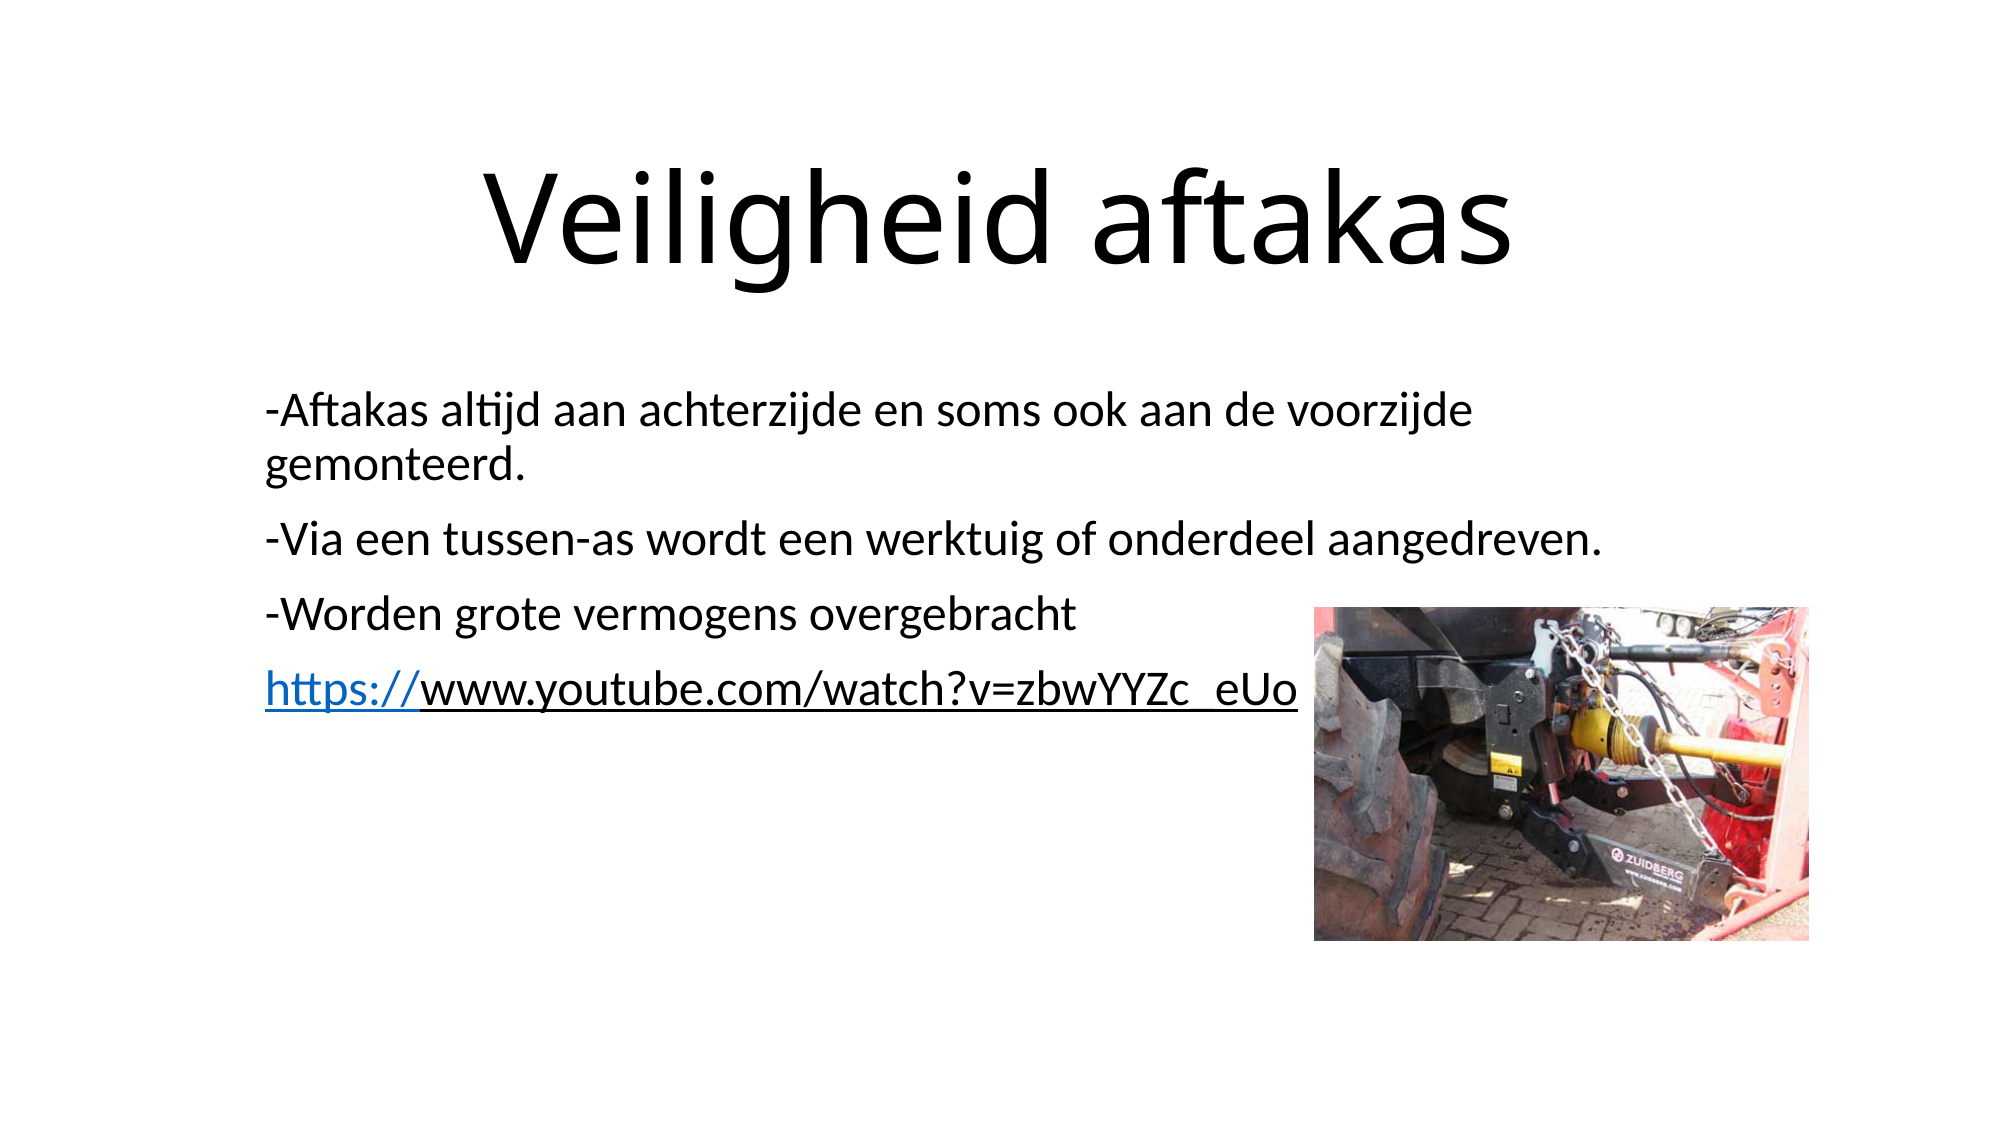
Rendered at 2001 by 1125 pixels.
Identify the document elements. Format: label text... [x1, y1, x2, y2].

picture [1314, 607, 1809, 941]
title Veiligheid aftakas [249, 80, 1750, 298]
subtitle -Aftakas altijd aan achterzijde en soms ook aan de voorzijde gemonteerd. -Via een tussen-as wordt een werktuig of onderdeel aangedreven. -Worden grote vermogens overgebracht https://www.youtube.com/watch?v=zbwYYZc_eUo [249, 376, 1750, 863]
